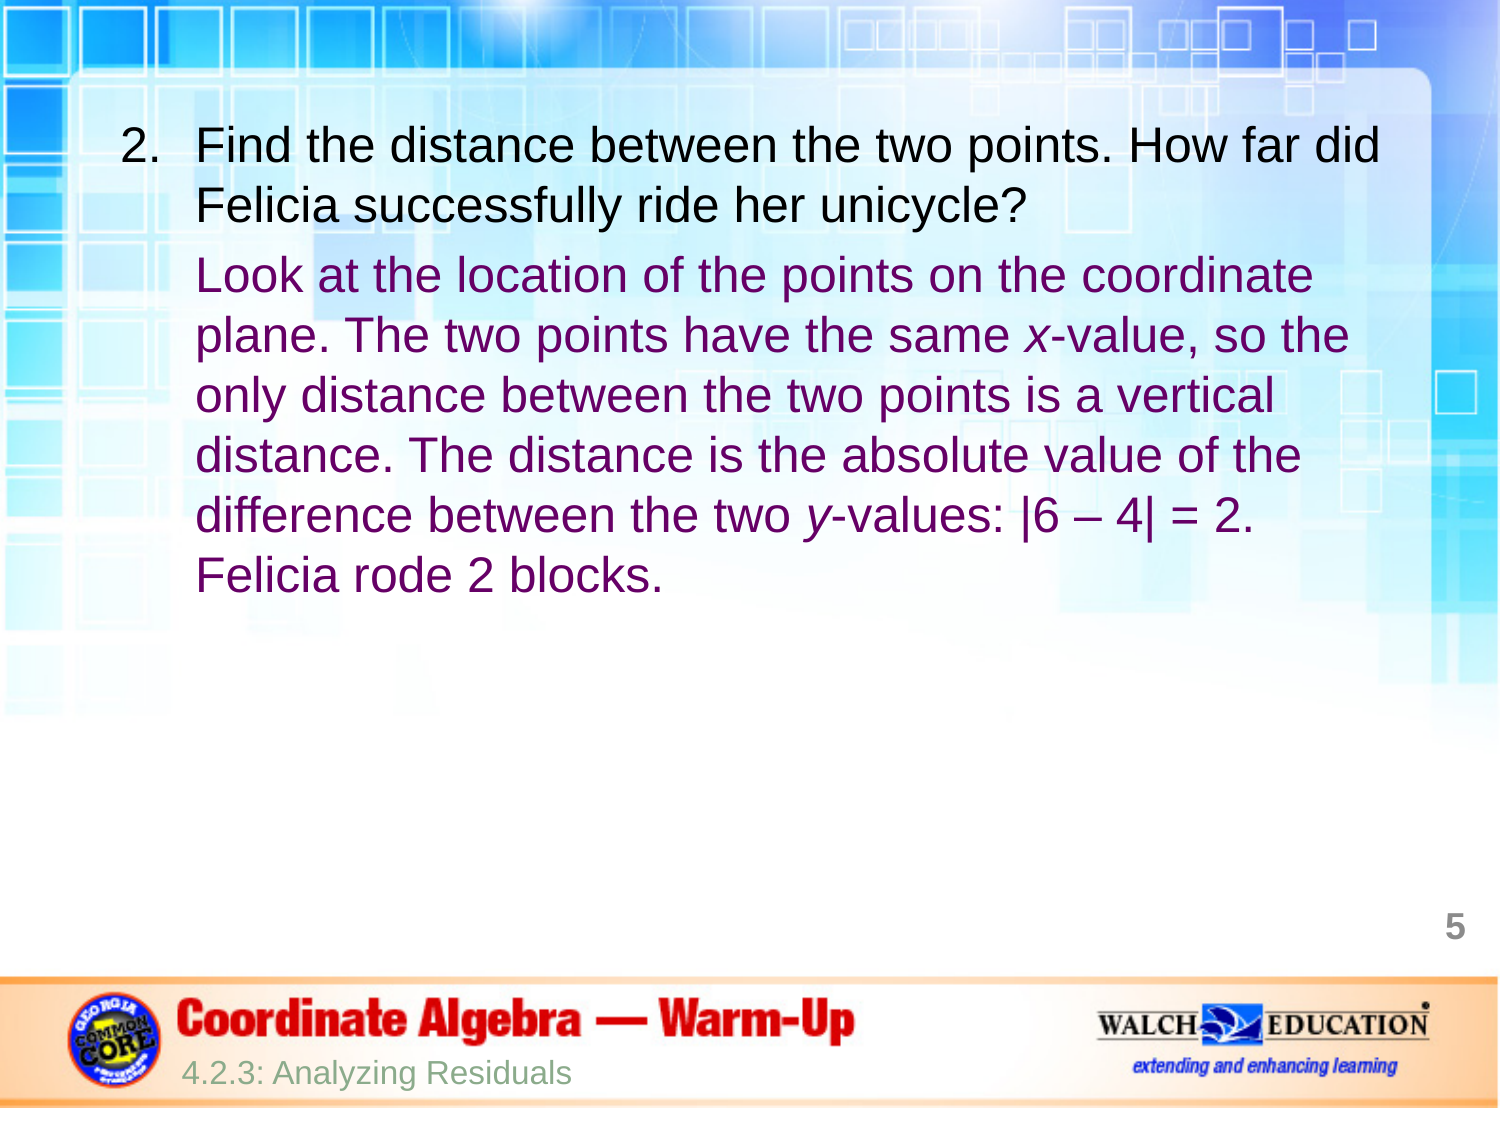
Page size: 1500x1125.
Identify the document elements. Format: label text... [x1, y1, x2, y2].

slide_number 5 [1361, 901, 1481, 949]
picture [0, 0, 1500, 1108]
footer 4.2.3: Analyzing Residuals [166, 1048, 1065, 1094]
subtitle Find the distance between the two points. How far did Felicia successfully ride her unicycle? Look at the location of the points on the coordinate plane. The two points have the same x-value, so the only distance between the two points is a vertical distance. The distance is the absolute value of the difference between the two y-values: |6 – 4| = 2. Felicia rode 2 blocks. [105, 105, 1415, 925]
